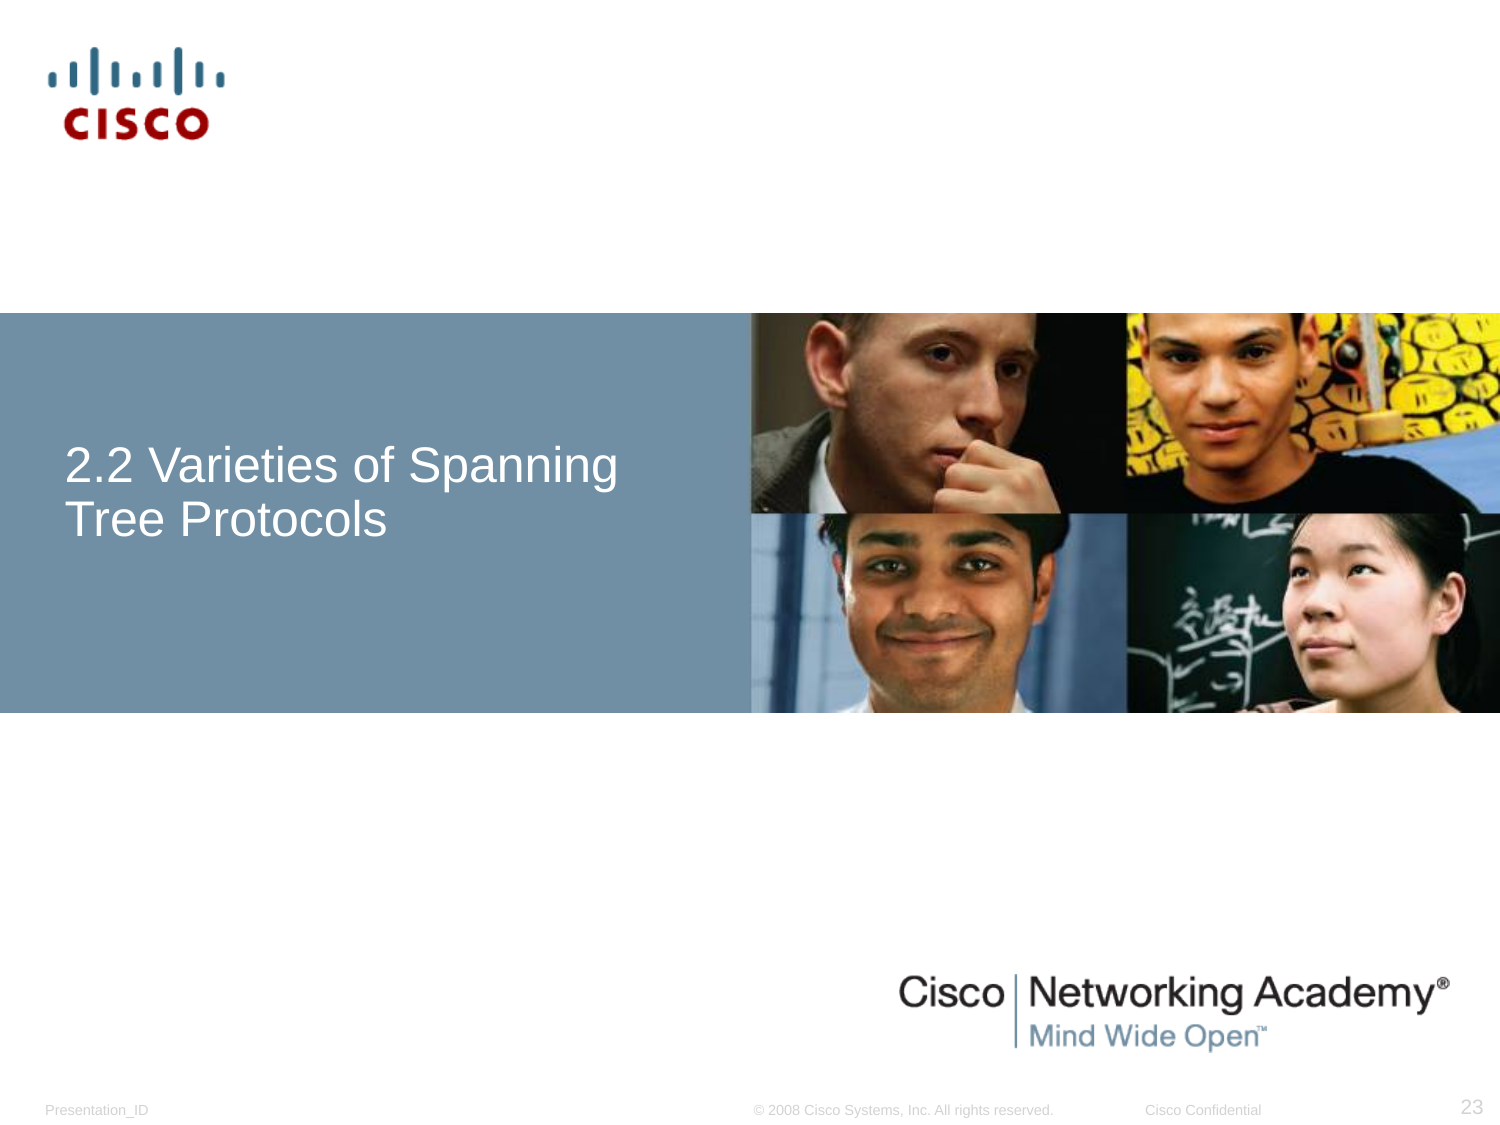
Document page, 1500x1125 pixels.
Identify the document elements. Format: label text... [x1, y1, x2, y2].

title 2.2 Varieties of Spanning Tree Protocols [50, 371, 684, 615]
picture [40, 19, 233, 168]
picture [0, 313, 1500, 713]
picture [899, 974, 1450, 1053]
